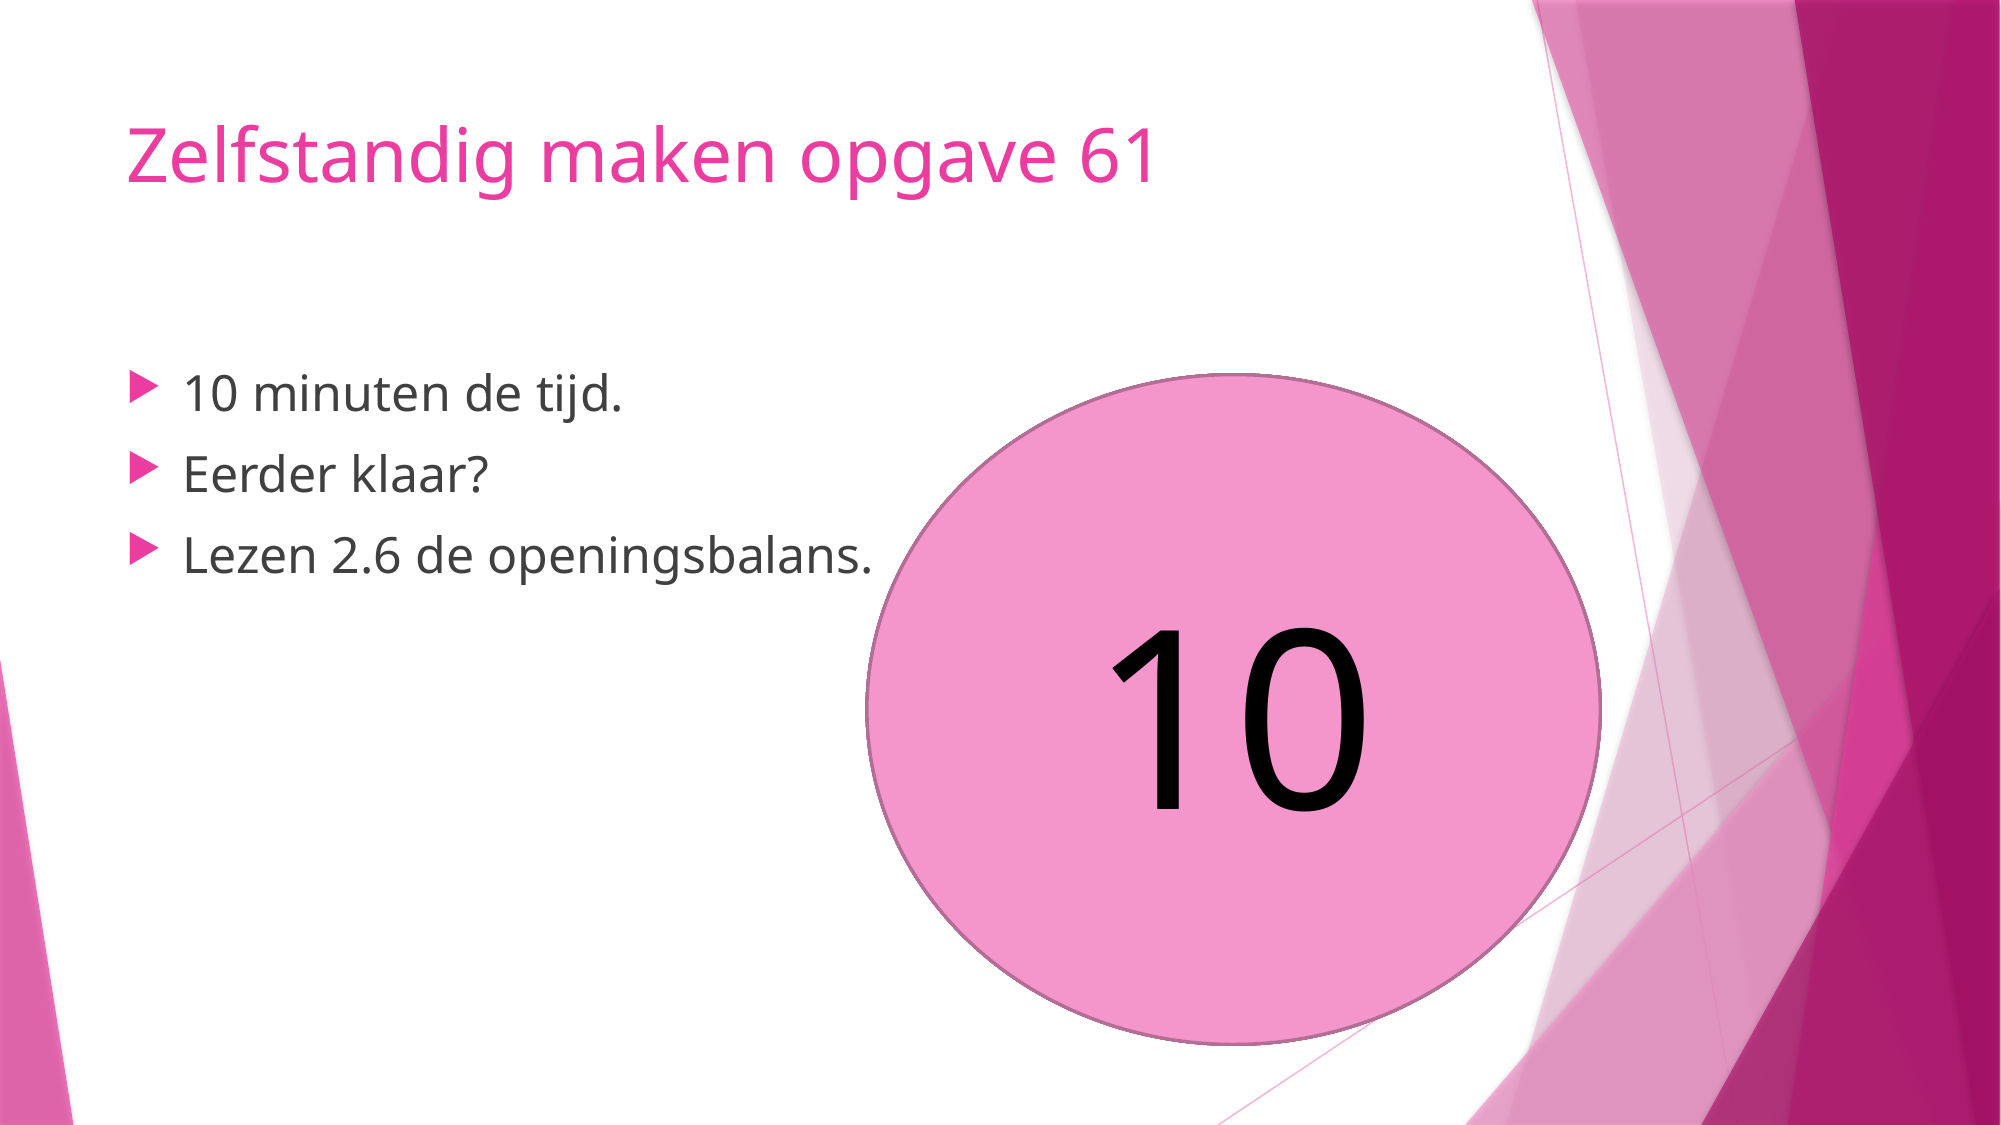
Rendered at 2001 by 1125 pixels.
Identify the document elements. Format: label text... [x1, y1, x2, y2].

title Zelfstandig maken opgave 61 [111, 99, 1522, 317]
list 10 minuten de tijd. Eerder klaar? Lezen 2.6 de openingsbalans. [111, 354, 896, 1044]
text_box 10 [896, 373, 1602, 1046]
